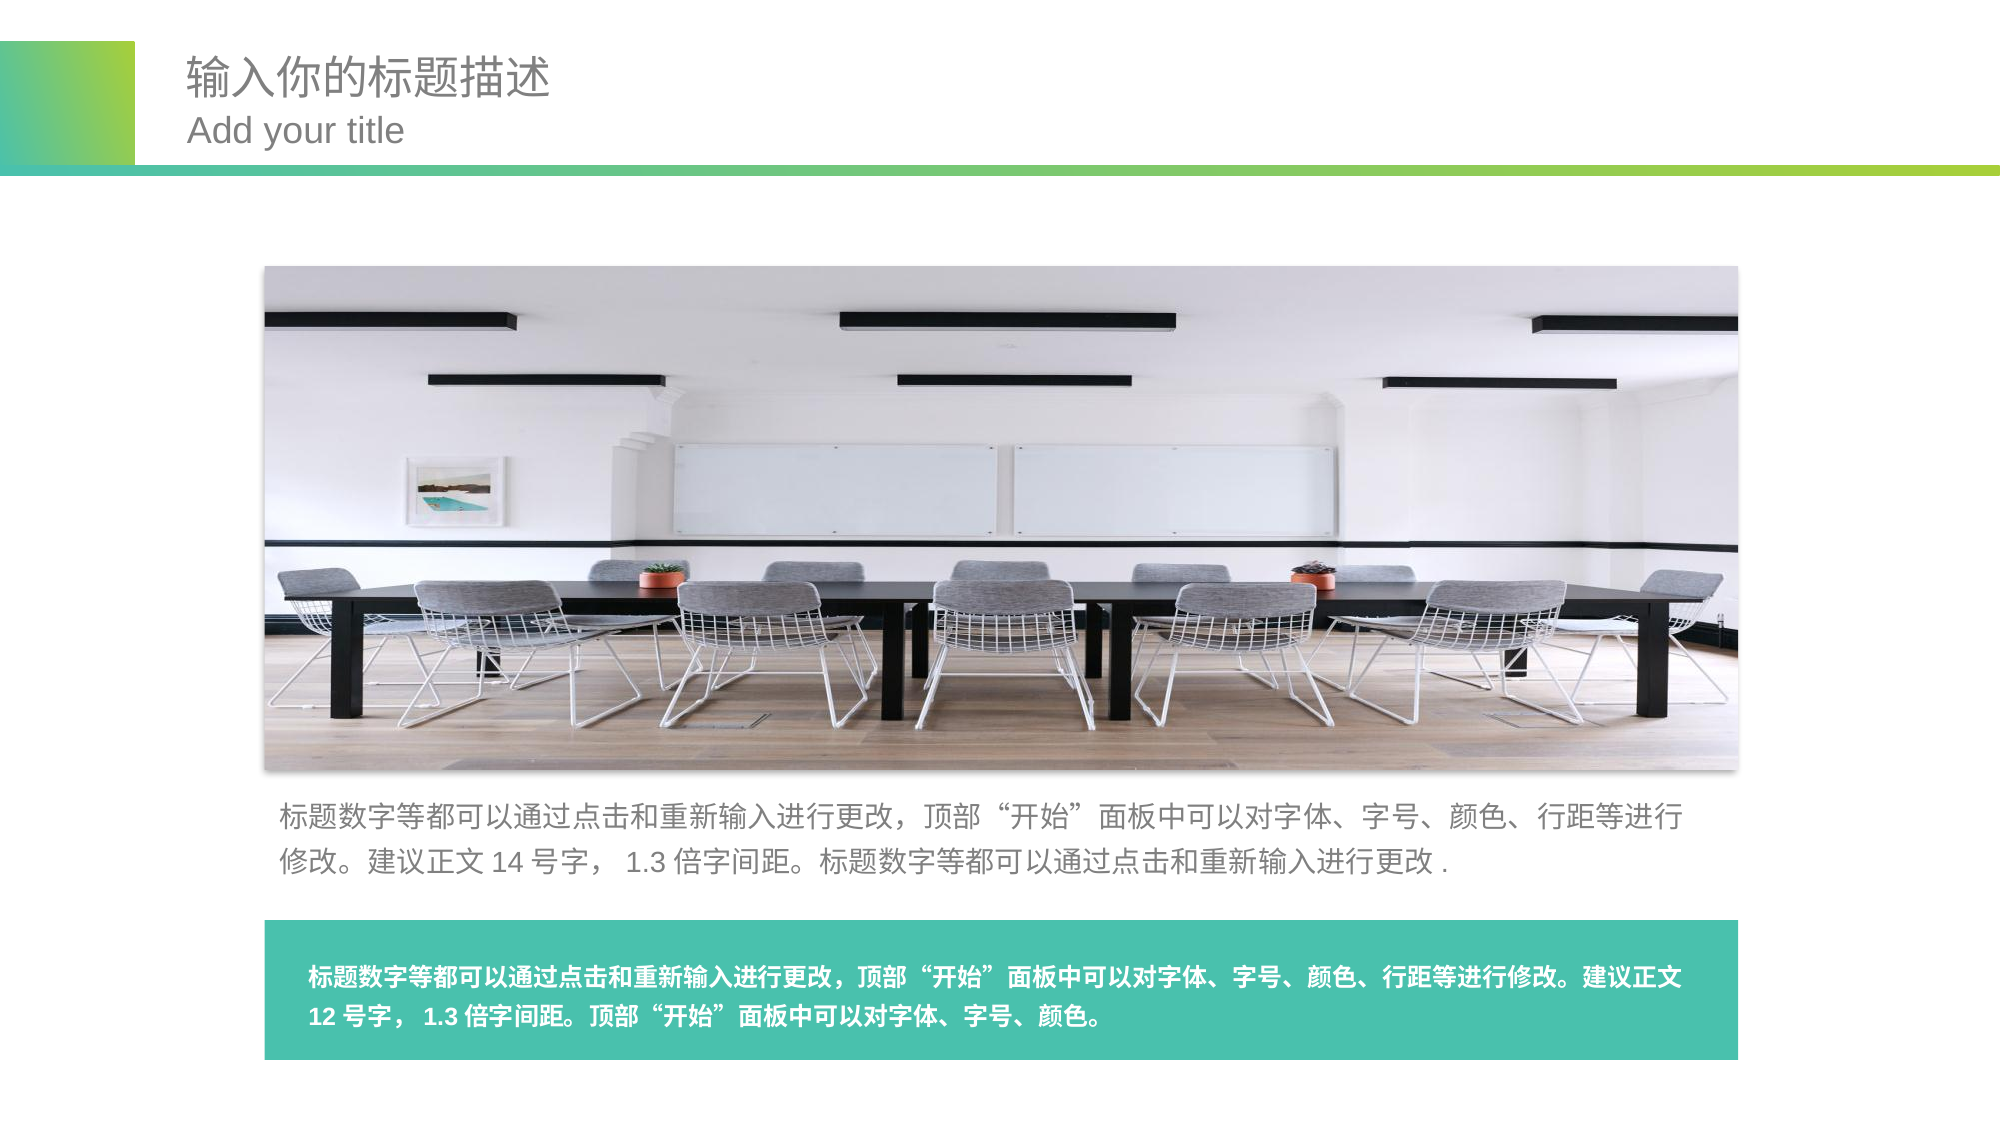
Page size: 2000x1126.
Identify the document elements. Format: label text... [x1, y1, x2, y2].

text_box [264, 920, 1739, 1060]
text_box 标题数字等都可以通过点击和重新输入进行更改，顶部“开始”面板中可以对字体、字号、颜色、行距等进行修改。建议正文12号字，1.3倍字间距。顶部“开始”面板中可以对字体、字号、颜色。 [293, 945, 1720, 1039]
text_box 标题数字等都可以通过点击和重新输入进行更改，顶部“开始”面板中可以对字体、字号、颜色、行距等进行修改。建议正文14号字，1.3倍字间距。标题数字等都可以通过点击和重新输入进行更改. [264, 745, 1719, 977]
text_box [0, 41, 2000, 177]
text_box [264, 266, 1739, 771]
